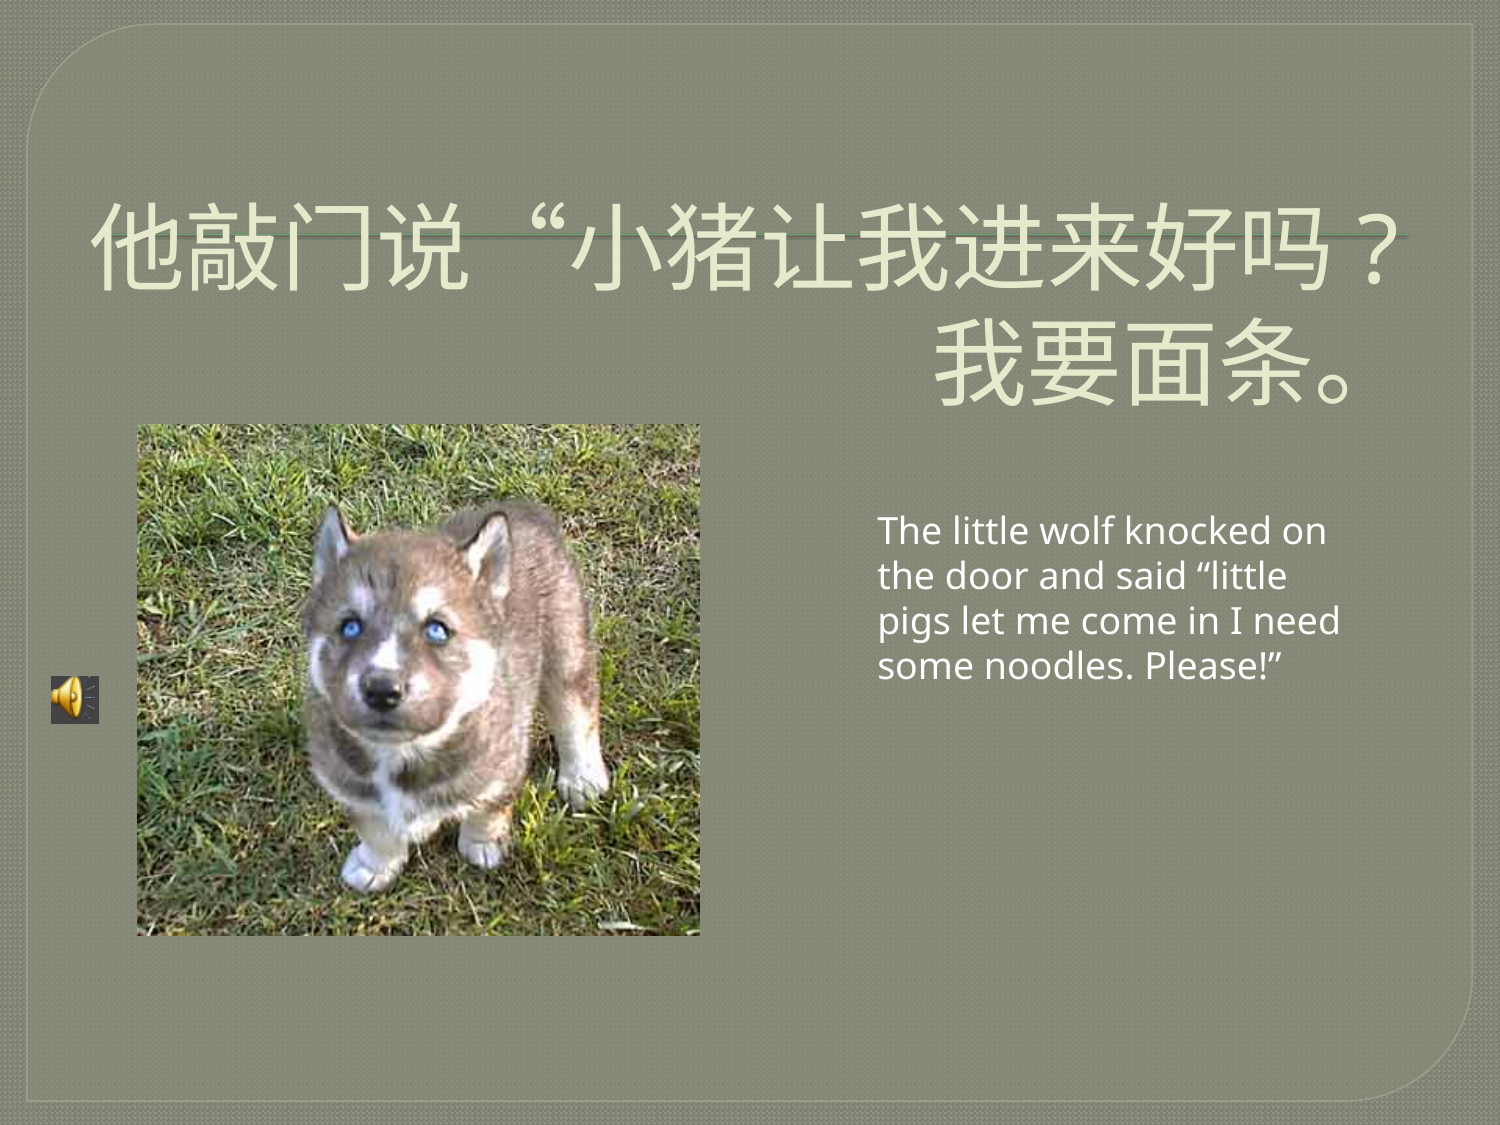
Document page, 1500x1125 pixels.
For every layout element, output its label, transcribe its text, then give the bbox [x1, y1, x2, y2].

picture [49, 674, 101, 726]
text_box The little wolf knocked on the door and said “little pigs let me come in I need some noodles. Please!” [862, 499, 1375, 695]
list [137, 424, 701, 937]
title 他敲门说“小猪让我进来好吗?我要面条。 [75, 41, 1425, 425]
